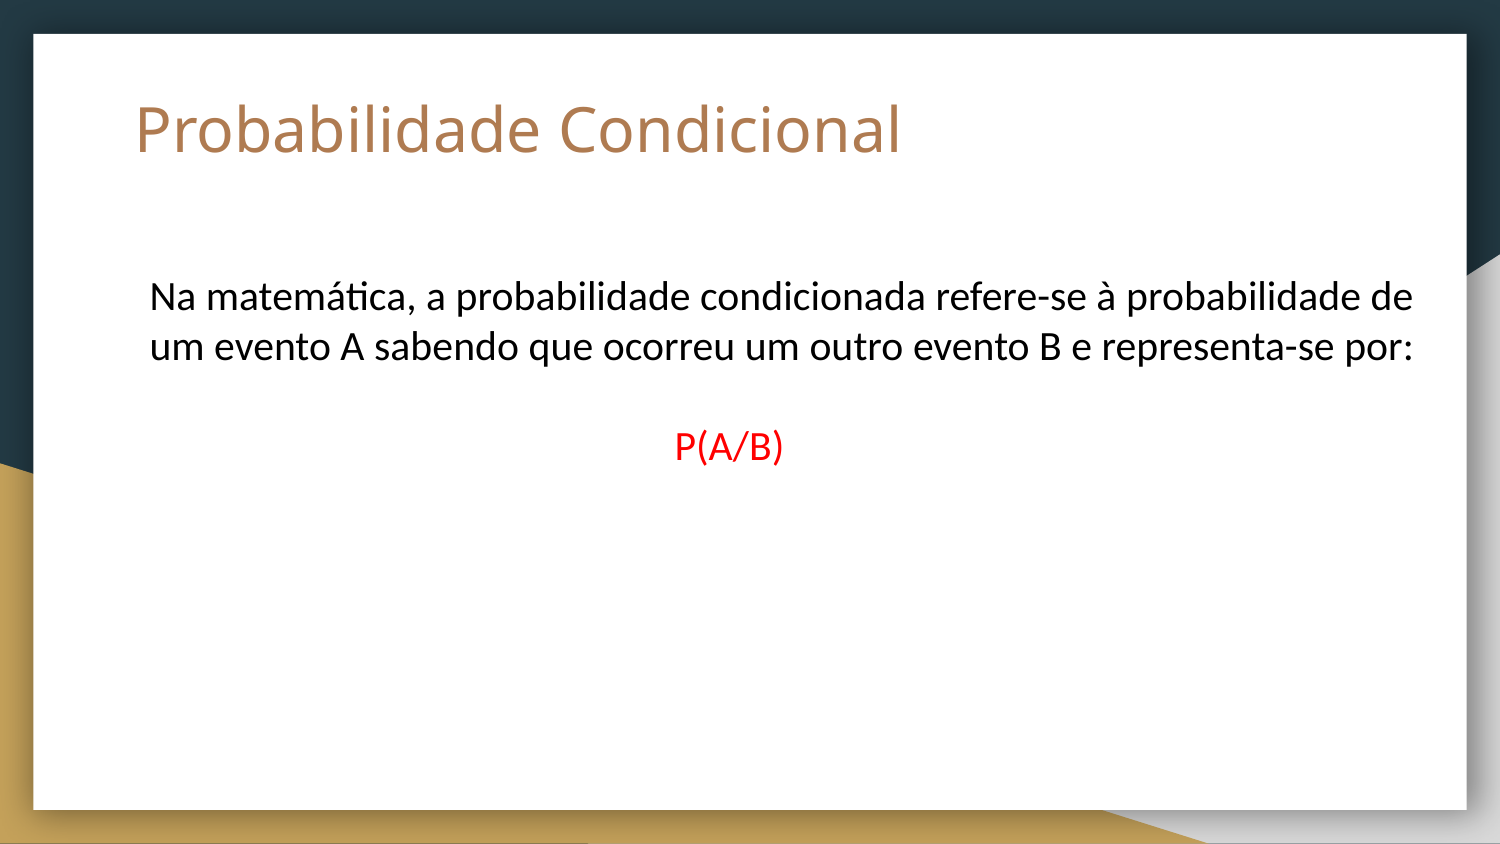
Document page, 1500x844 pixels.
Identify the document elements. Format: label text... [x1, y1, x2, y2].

title Probabilidade Condicional [119, 75, 1381, 179]
text_box Na matemática, a probabilidade condicionada refere-se à probabilidade de um evento A sabendo que ocorreu um outro evento B e representa-se por: P(A/B) [134, 254, 1448, 792]
